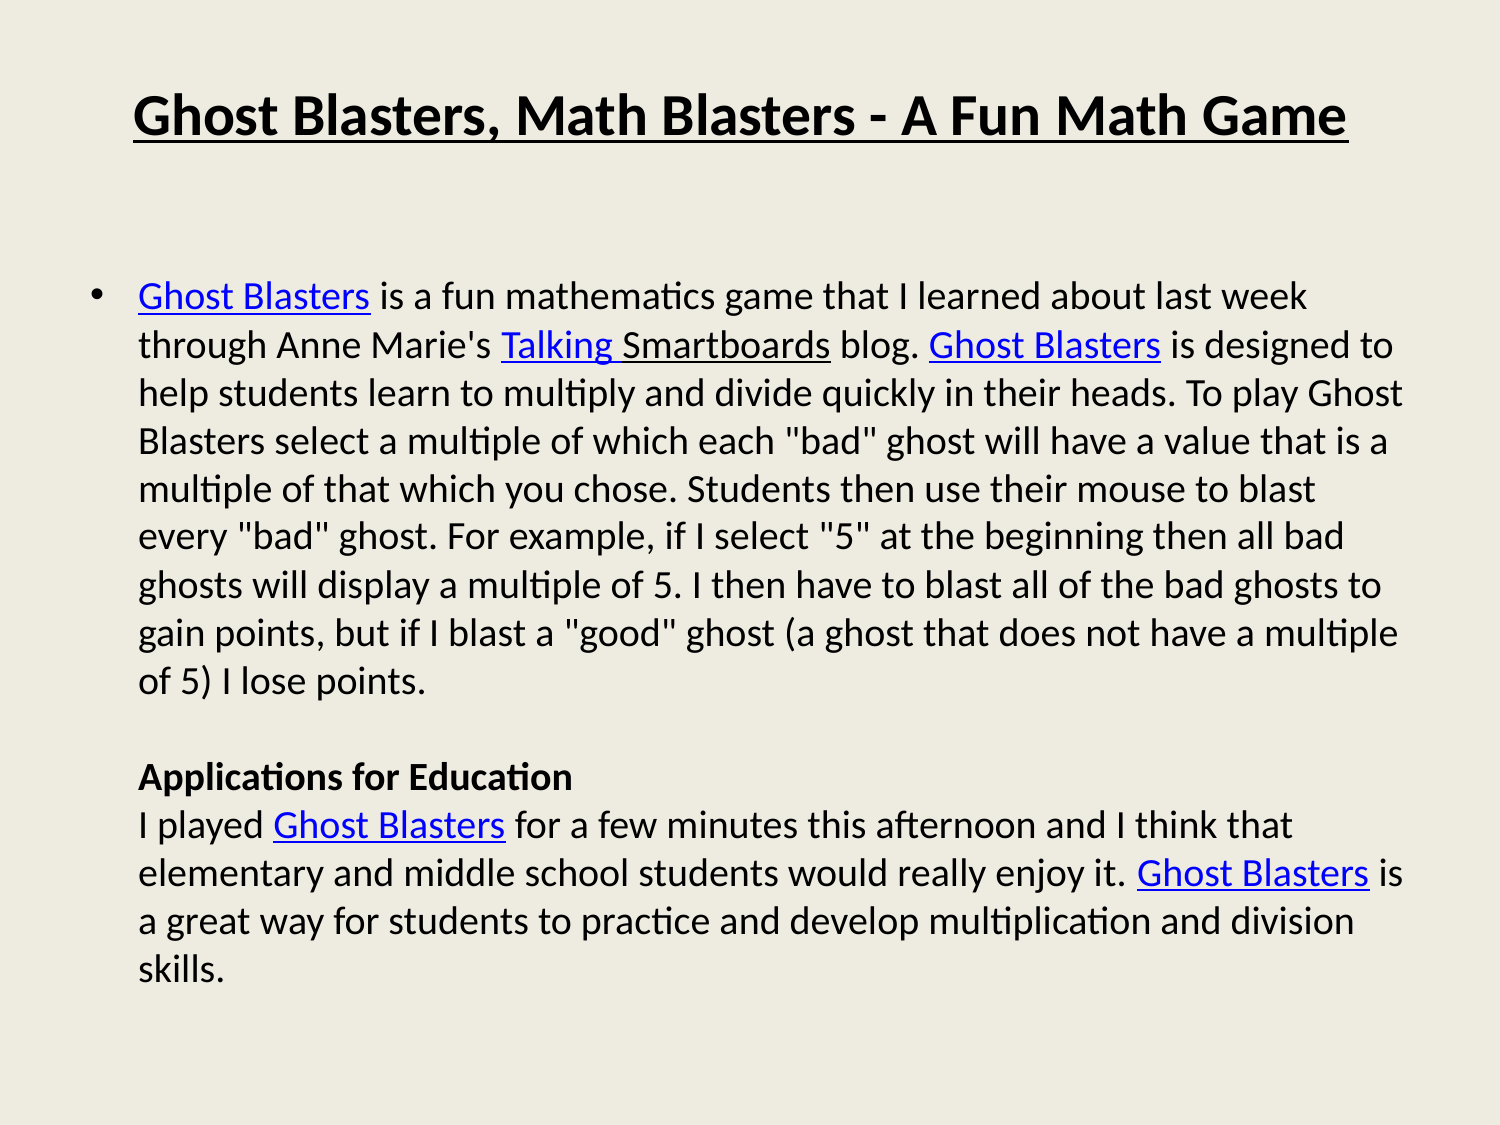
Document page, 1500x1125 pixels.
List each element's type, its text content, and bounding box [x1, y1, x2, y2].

title Ghost Blasters, Math Blasters - A Fun Math Game [75, 45, 1425, 250]
list Ghost Blasters is a fun mathematics game that I learned about last week through Anne Marie's Talking Smartboards blog. Ghost Blasters is designed to help students learn to multiply and divide quickly in their heads. To play Ghost Blasters select a multiple of which each "bad" ghost will have a value that is a multiple of that which you chose. Students then use their mouse to blast every "bad" ghost. For example, if I select "5" at the beginning then all bad ghosts will display a multiple of 5. I then have to blast all of the bad ghosts to gain points, but if I blast a "good" ghost (a ghost that does not have a multiple of 5) I lose points. Applications for Education I played Ghost Blasters for a few minutes this afternoon and I think that elementary and middle school students would really enjoy it. Ghost Blasters is a great way for students to practice and develop multiplication and division skills. [75, 262, 1425, 1005]
